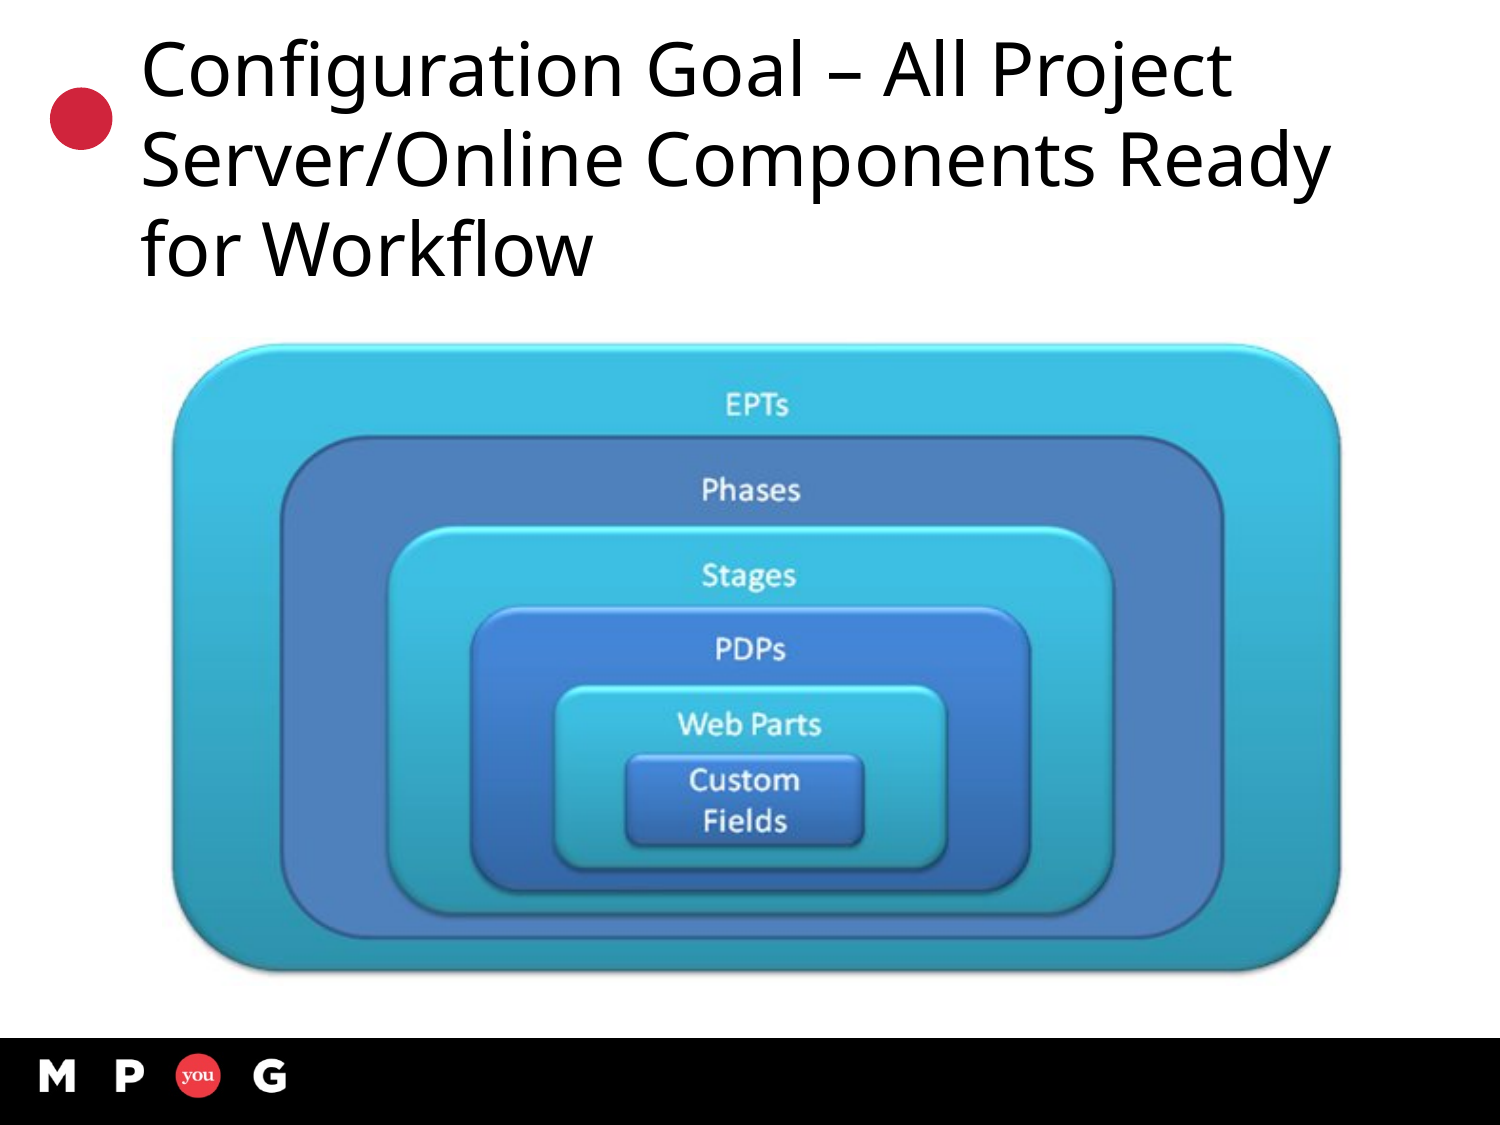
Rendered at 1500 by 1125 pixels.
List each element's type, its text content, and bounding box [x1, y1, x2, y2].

picture [162, 337, 1352, 986]
title Configuration Goal – All Project Server/Online Components Ready for Workflow [124, 62, 1438, 251]
picture [37, 1052, 288, 1100]
